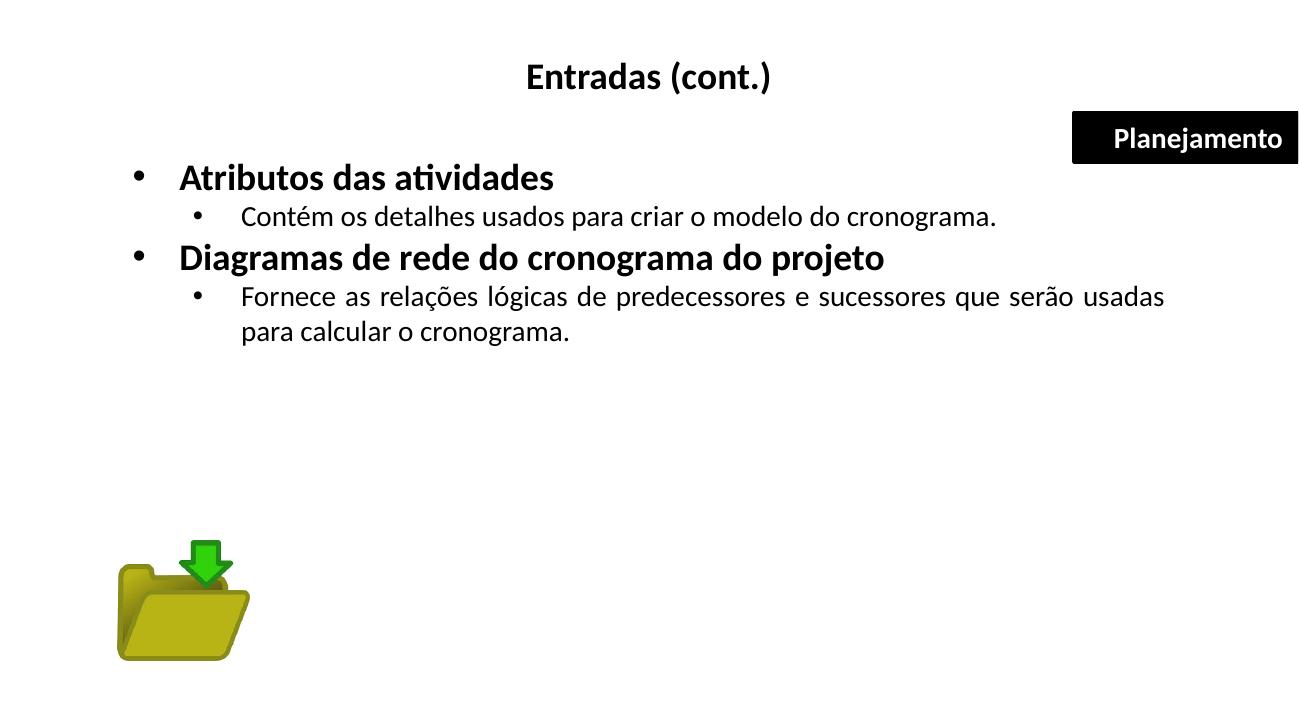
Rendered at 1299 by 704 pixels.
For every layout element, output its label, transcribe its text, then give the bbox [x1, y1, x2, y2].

text_box Entradas (cont.) [0, 44, 1299, 106]
text_box Planejamento [1074, 112, 1299, 162]
picture [117, 540, 250, 661]
text_box Atributos das atividades Contém os detalhes usados para criar o modelo do cronograma. Diagramas de rede do cronograma do projeto Fornece as relações lógicas de predecessores e sucessores que serão usadas para calcular o cronograma. [117, 145, 1181, 358]
